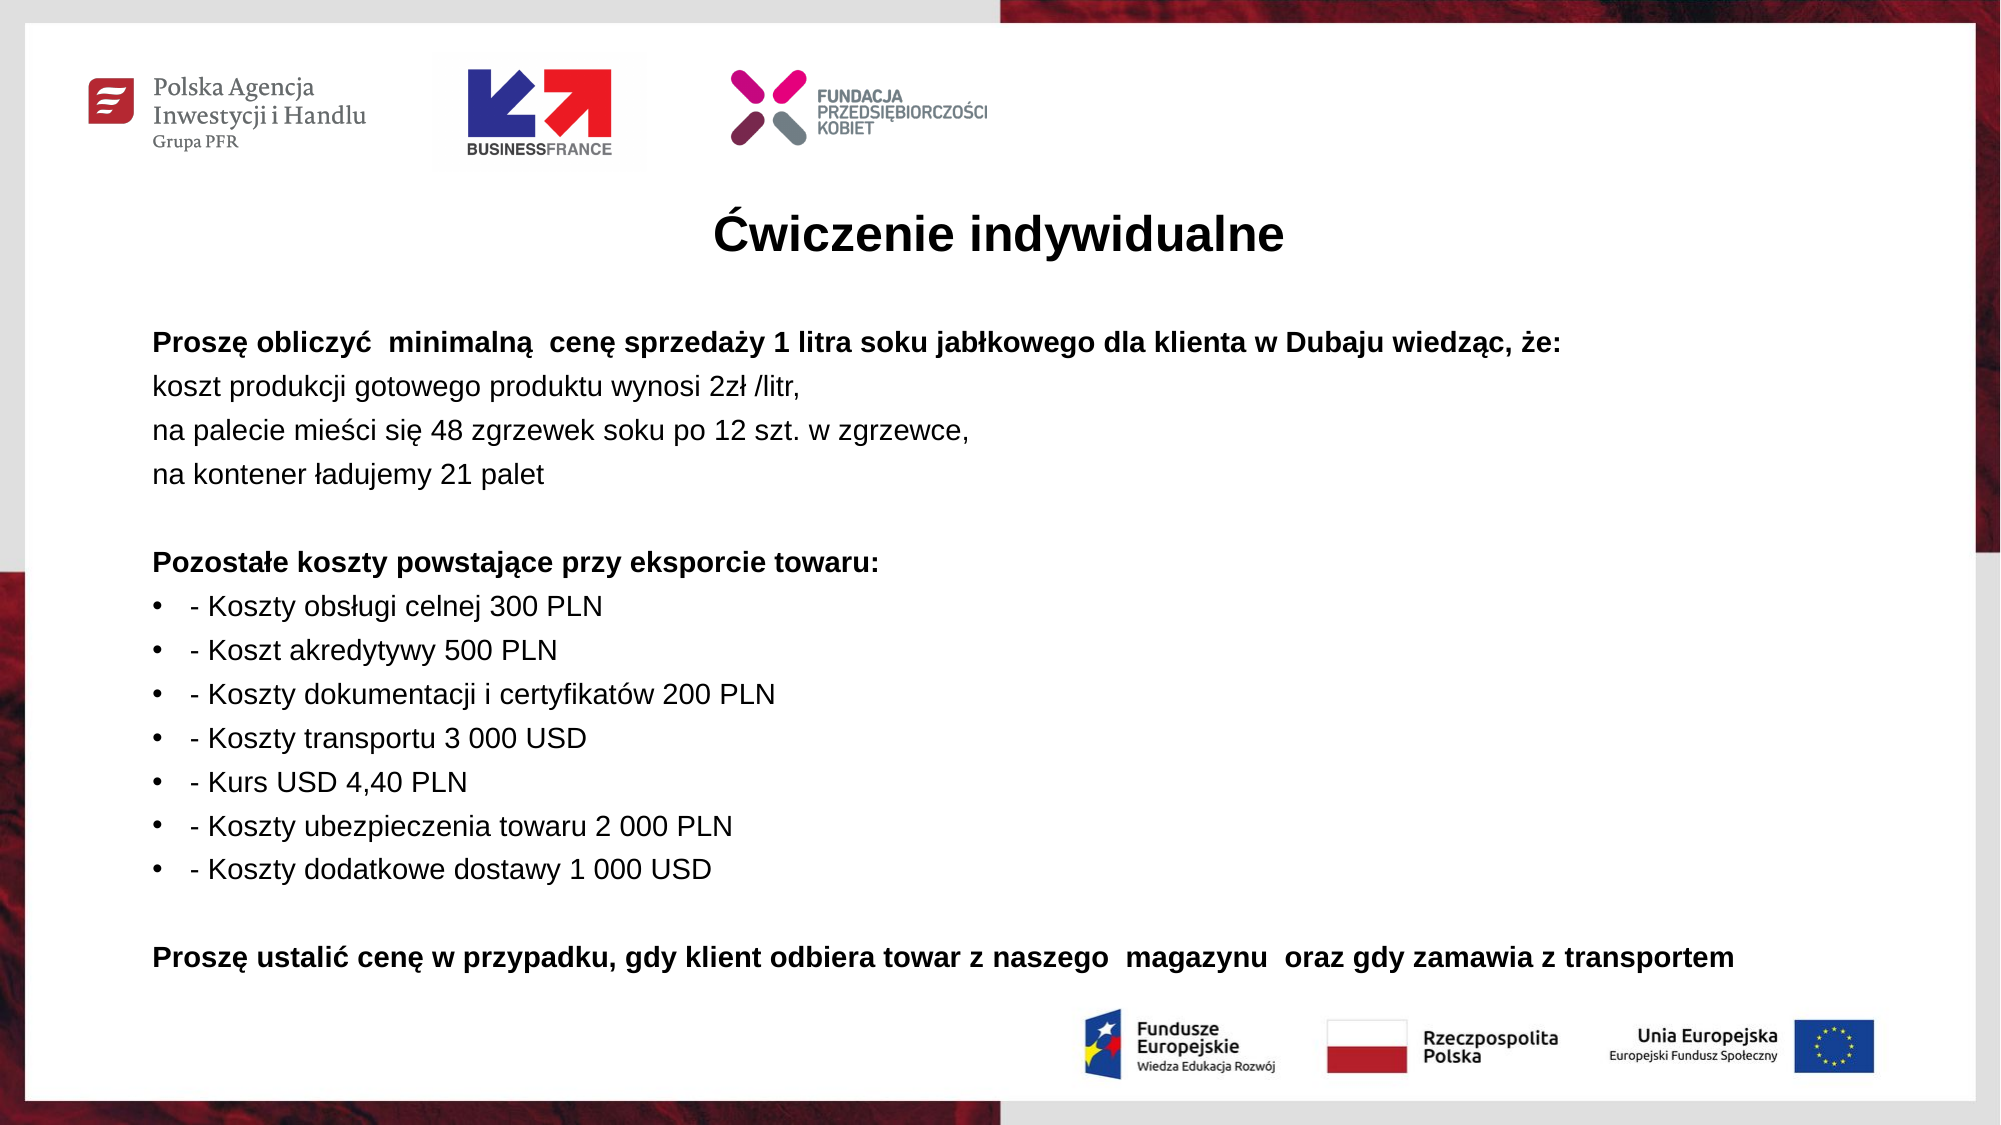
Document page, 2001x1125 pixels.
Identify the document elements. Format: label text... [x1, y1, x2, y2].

title Ćwiczenie indywidualne [253, 172, 1747, 299]
picture [0, 0, 2001, 1125]
list Proszę obliczyć minimalną cenę sprzedaży 1 litra soku jabłkowego dla klienta w Dubaju wiedząc, że: koszt produkcji gotowego produktu wynosi 2zł /litr, na palecie mieści się 48 zgrzewek soku po 12 szt. w zgrzewce, na kontener ładujemy 21 palet Pozostałe koszty powstające przy eksporcie towaru: - Koszty obsługi celnej 300 PLN - Koszt akredytywy 500 PLN - Koszty dokumentacji i certyfikatów 200 PLN - Koszty transportu 3 000 USD - Kurs USD 4,40 PLN - Koszty ubezpieczenia towaru 2 000 PLN - Koszty dodatkowe dostawy 1 000 USD Proszę ustalić cenę w przypadku, gdy klient odbiera towar z naszego magazynu oraz gdy zamawia z transportem [137, 320, 1863, 1034]
